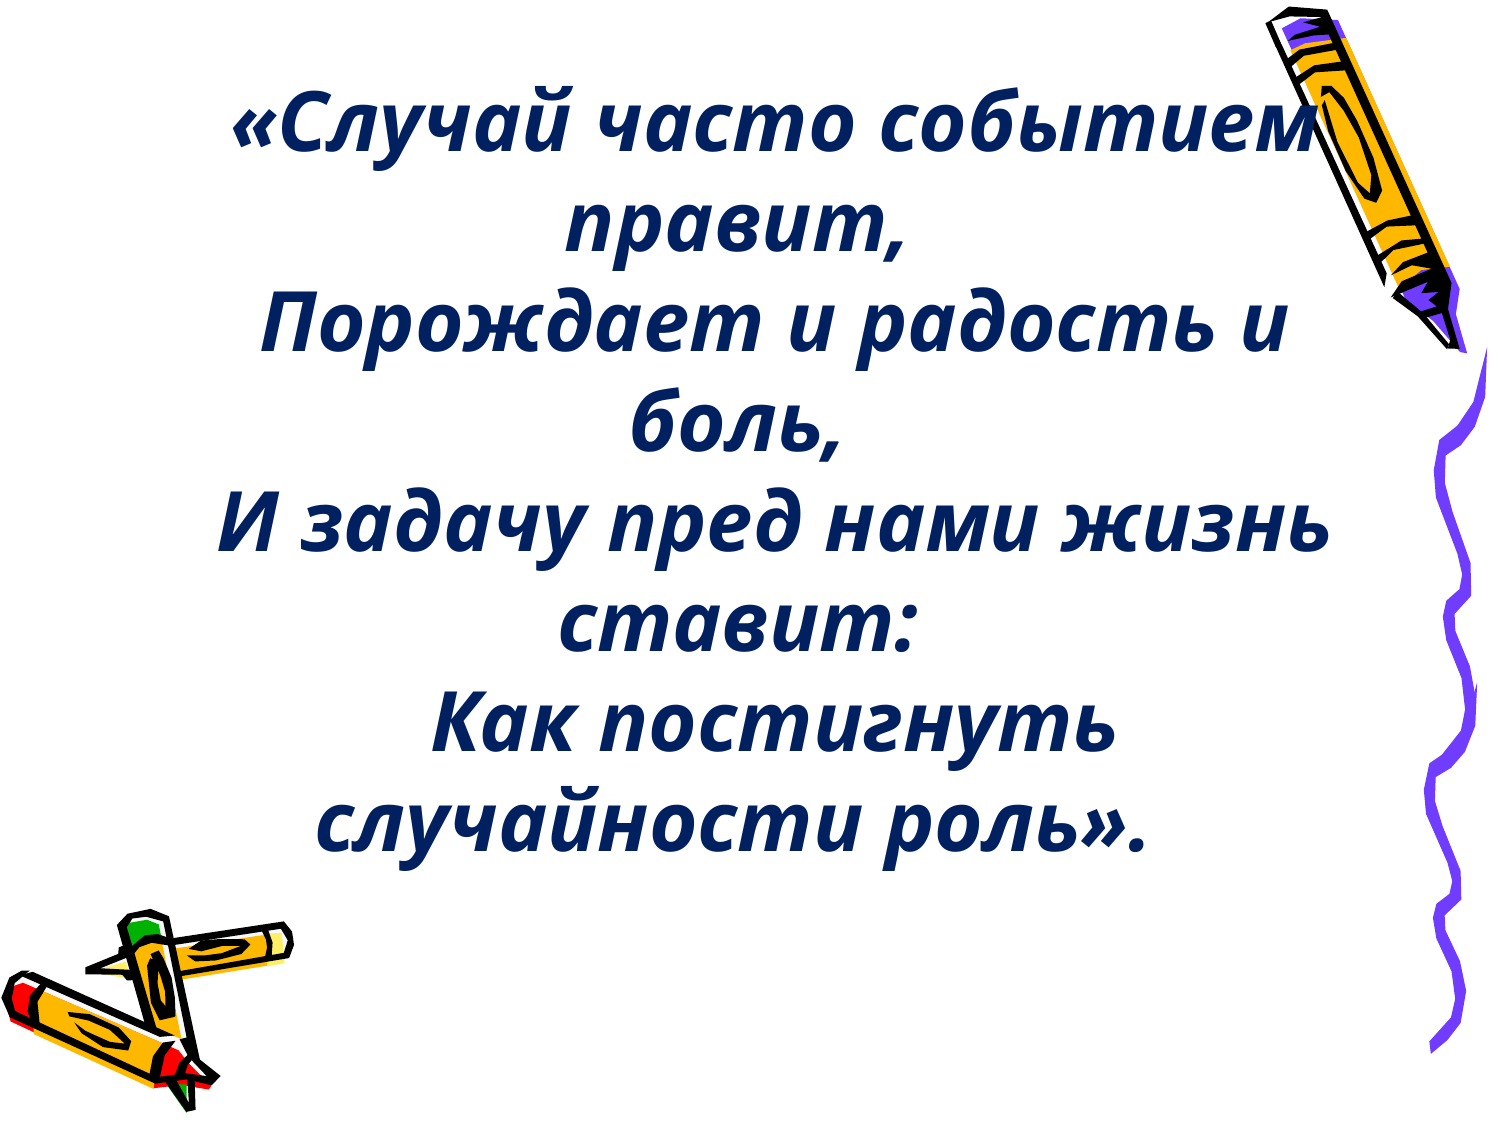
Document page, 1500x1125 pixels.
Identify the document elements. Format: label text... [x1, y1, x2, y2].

text_box «Случай часто событием правит, Порождает и радость и боль, И задачу пред нами жизнь ставит: Как постигнуть случайности роль». [123, 60, 1353, 876]
